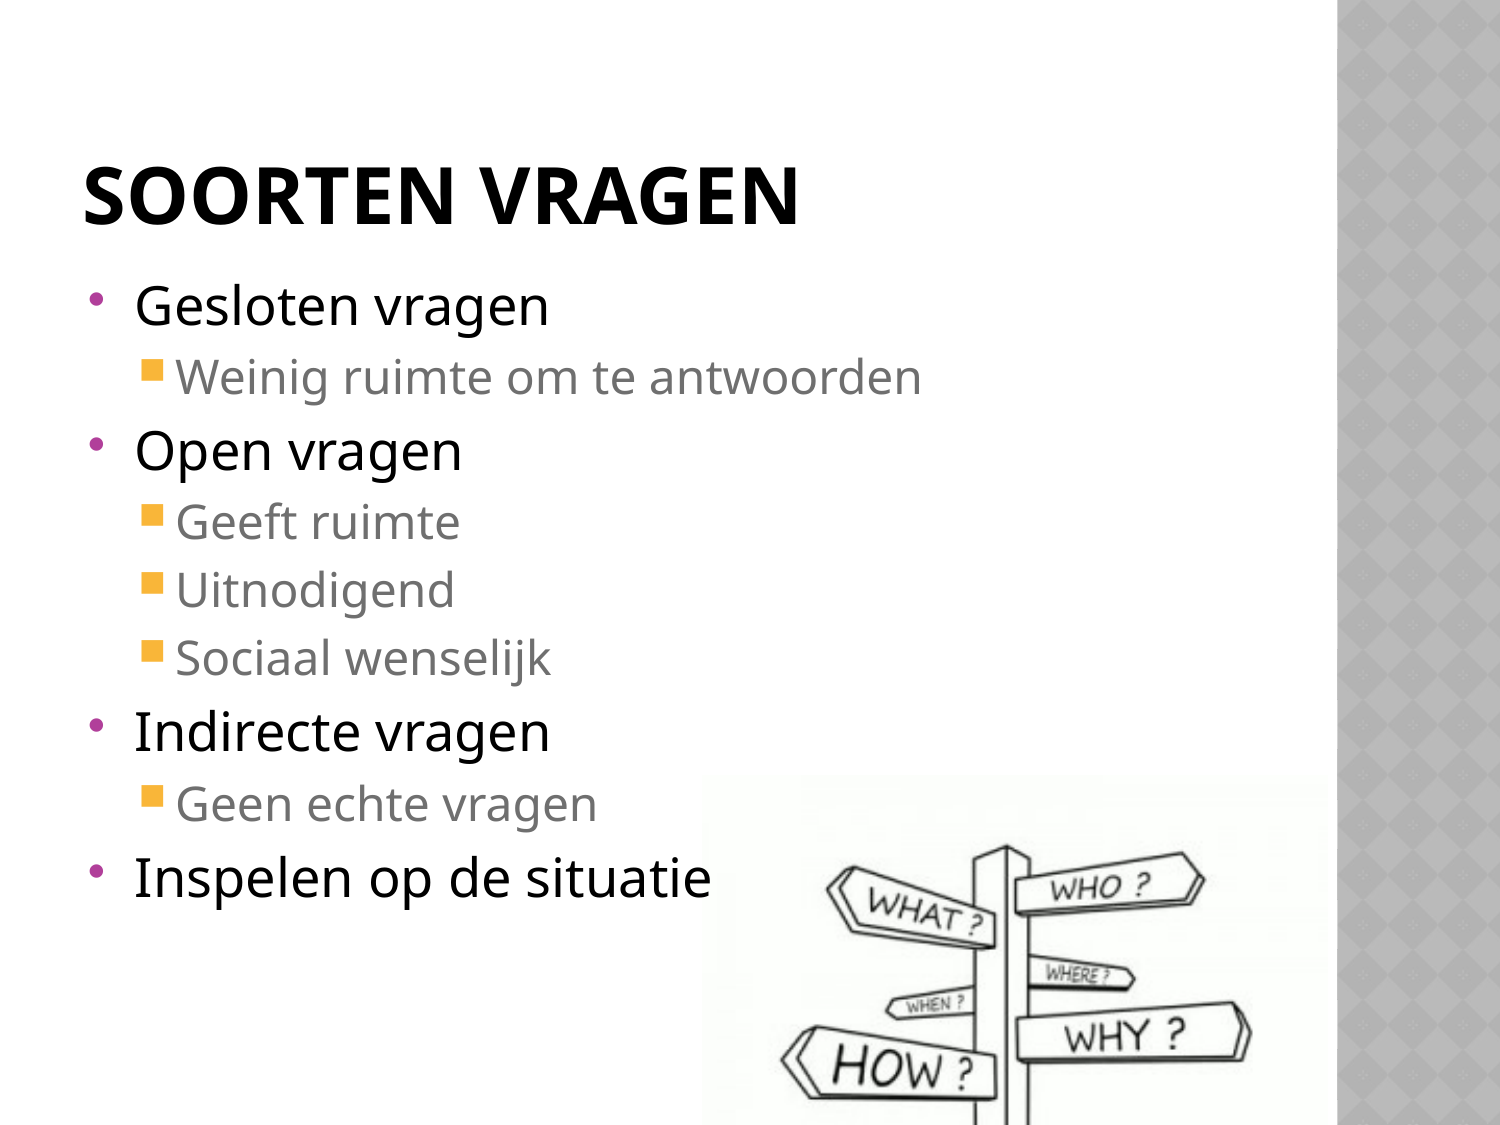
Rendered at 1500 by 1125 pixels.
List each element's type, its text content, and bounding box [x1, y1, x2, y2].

title Soorten vragen [75, 52, 1263, 240]
list Gesloten vragen Weinig ruimte om te antwoorden Open vragen Geeft ruimte Uitnodigend Sociaal wenselijk Indirecte vragen Geen echte vragen Inspelen op de situatie [75, 264, 1263, 1059]
picture [702, 774, 1328, 1125]
